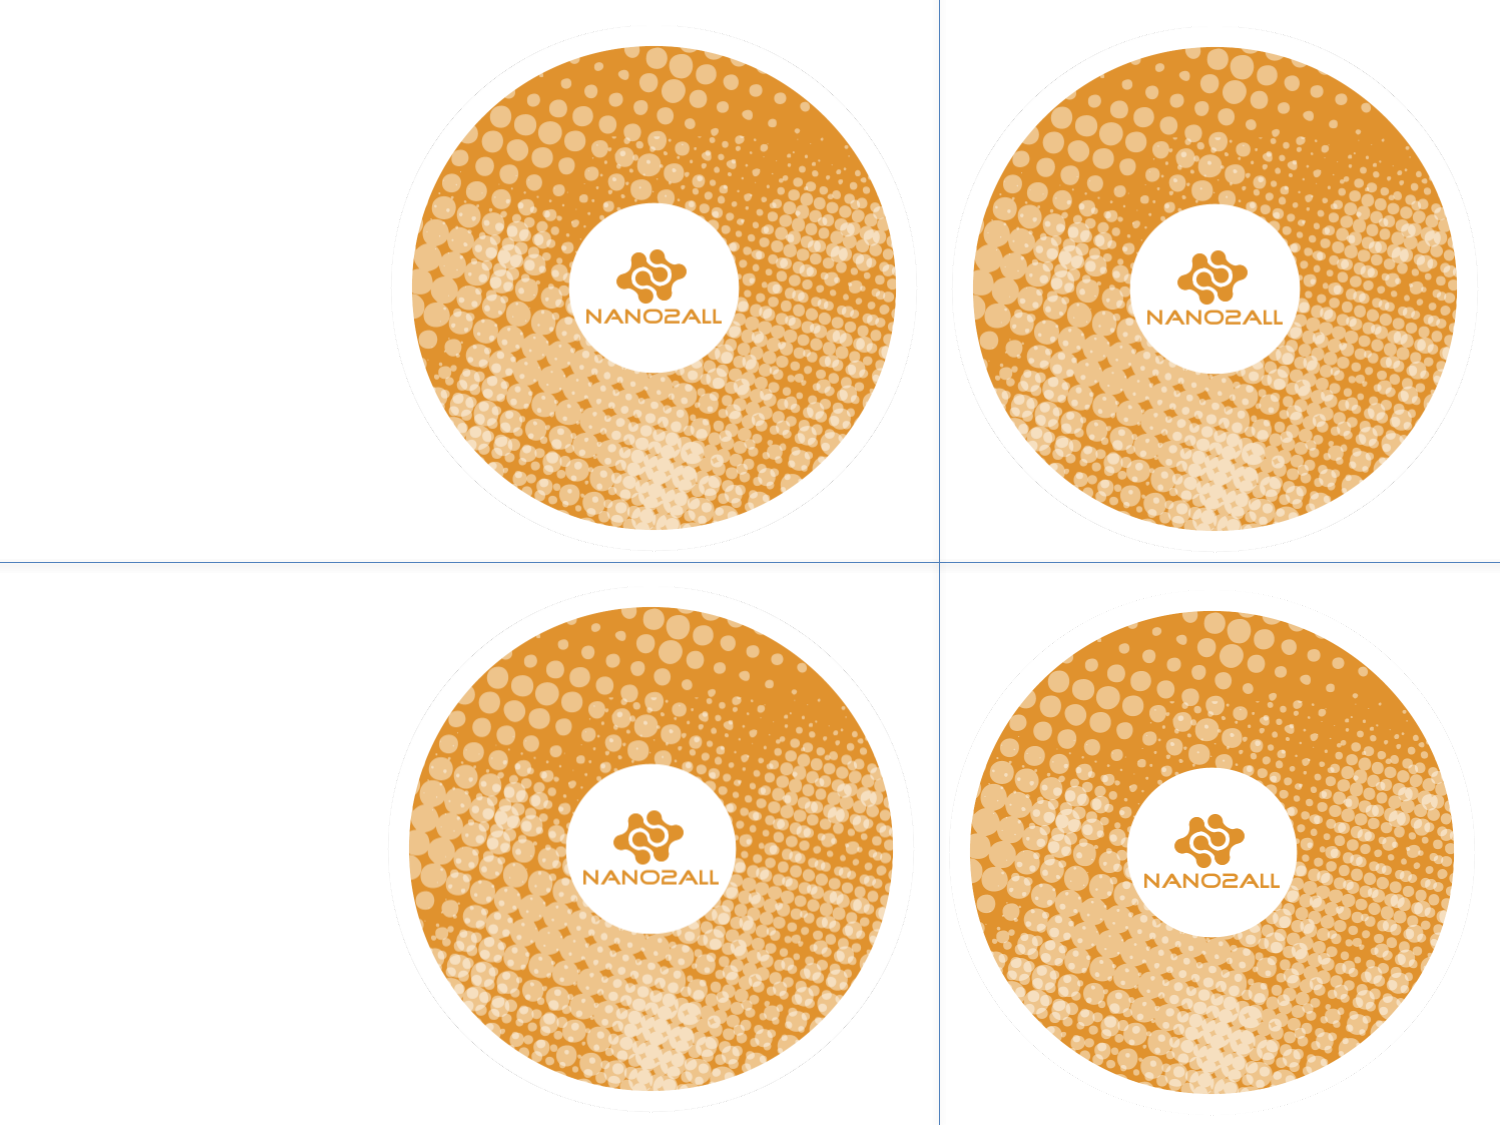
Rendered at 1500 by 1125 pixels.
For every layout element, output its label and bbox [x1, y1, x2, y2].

picture [370, 6, 1496, 1125]
